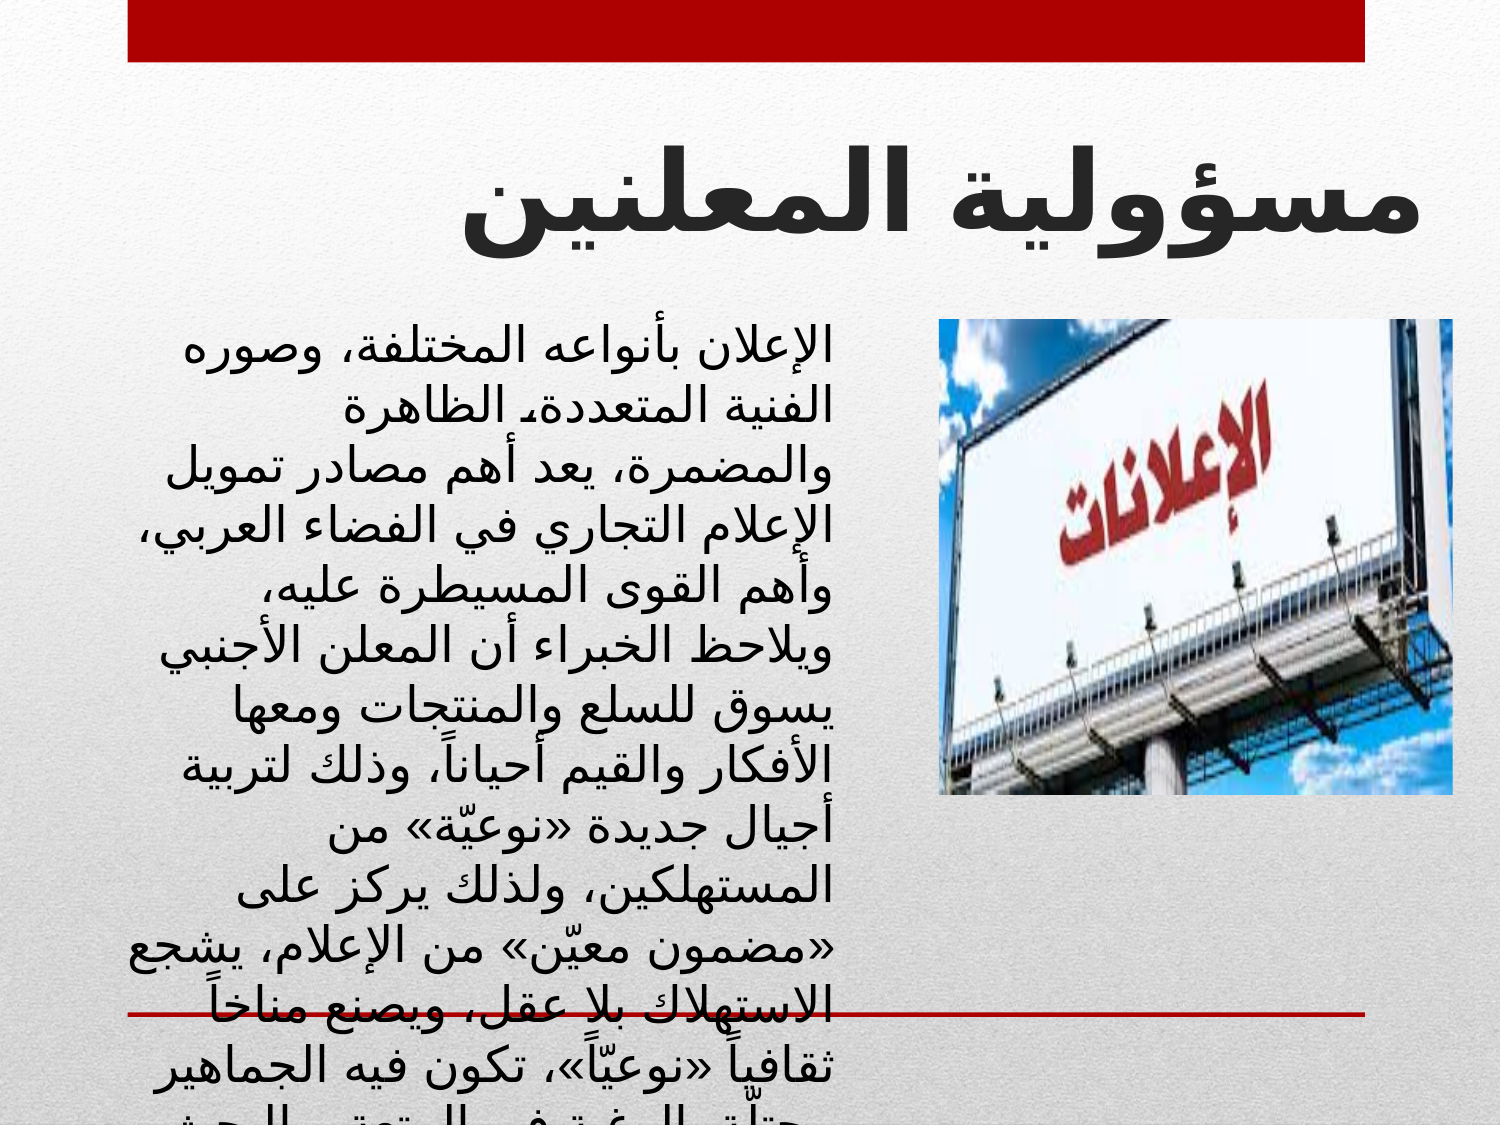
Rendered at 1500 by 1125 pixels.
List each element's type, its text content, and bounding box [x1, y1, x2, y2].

picture [938, 318, 1454, 796]
title مسؤولية المعلنين [386, 0, 1500, 262]
text_box الإعلان بأنواعه المختلفة، وصوره الفنية المتعددة، الظاهرة والمضمرة، يعد أهم مصادر تمويل الإعلام التجاري في الفضاء العربي، وأهم القوى المسيطرة عليه، ويلاحظ الخبراء أن المعلن الأجنبي يسوق للسلع والمنتجات ومعها الأفكار والقيم أحياناً، وذلك لتربية أجيال جديدة «نوعيّة» من المستهلكين، ولذلك يركز على «مضمون معيّن» من الإعلام، يشجع الاستهلاك بلا عقل، ويصنع مناخاً ثقافياً «نوعيّاً»، تكون فيه الجماهير محتلّة بالرغبة في المتعة، والبحث عن اللذة. [100, 304, 851, 1125]
